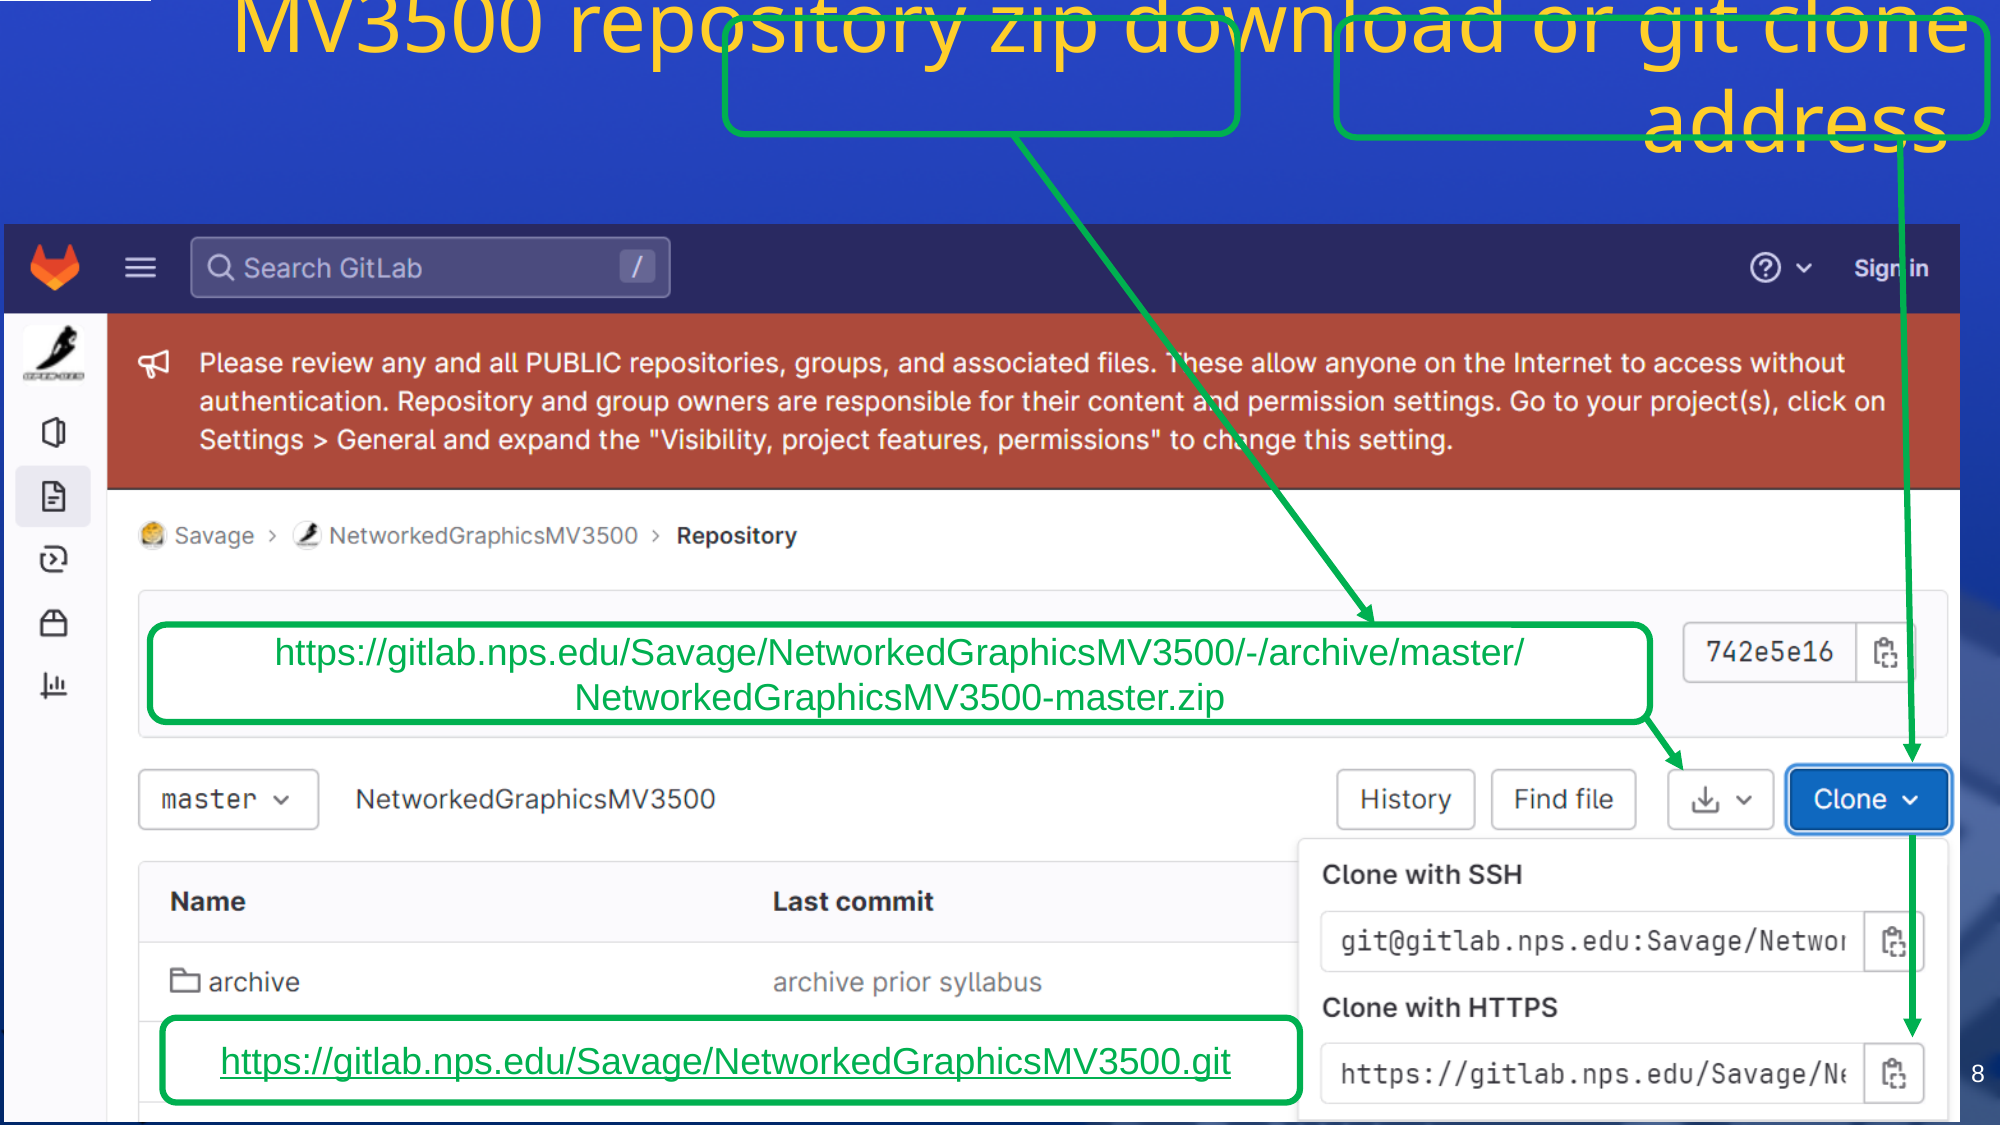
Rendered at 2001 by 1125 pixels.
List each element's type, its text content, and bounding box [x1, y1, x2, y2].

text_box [1645, 717, 1684, 771]
title MV3500 repository zip download or git clone address [0, 0, 1988, 138]
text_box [1012, 133, 1376, 625]
text_box [1336, 17, 1988, 138]
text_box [1899, 137, 1913, 763]
picture [0, 0, 2000, 1125]
slide_number 8 [1968, 1042, 2000, 1103]
text_box [724, 17, 1238, 135]
